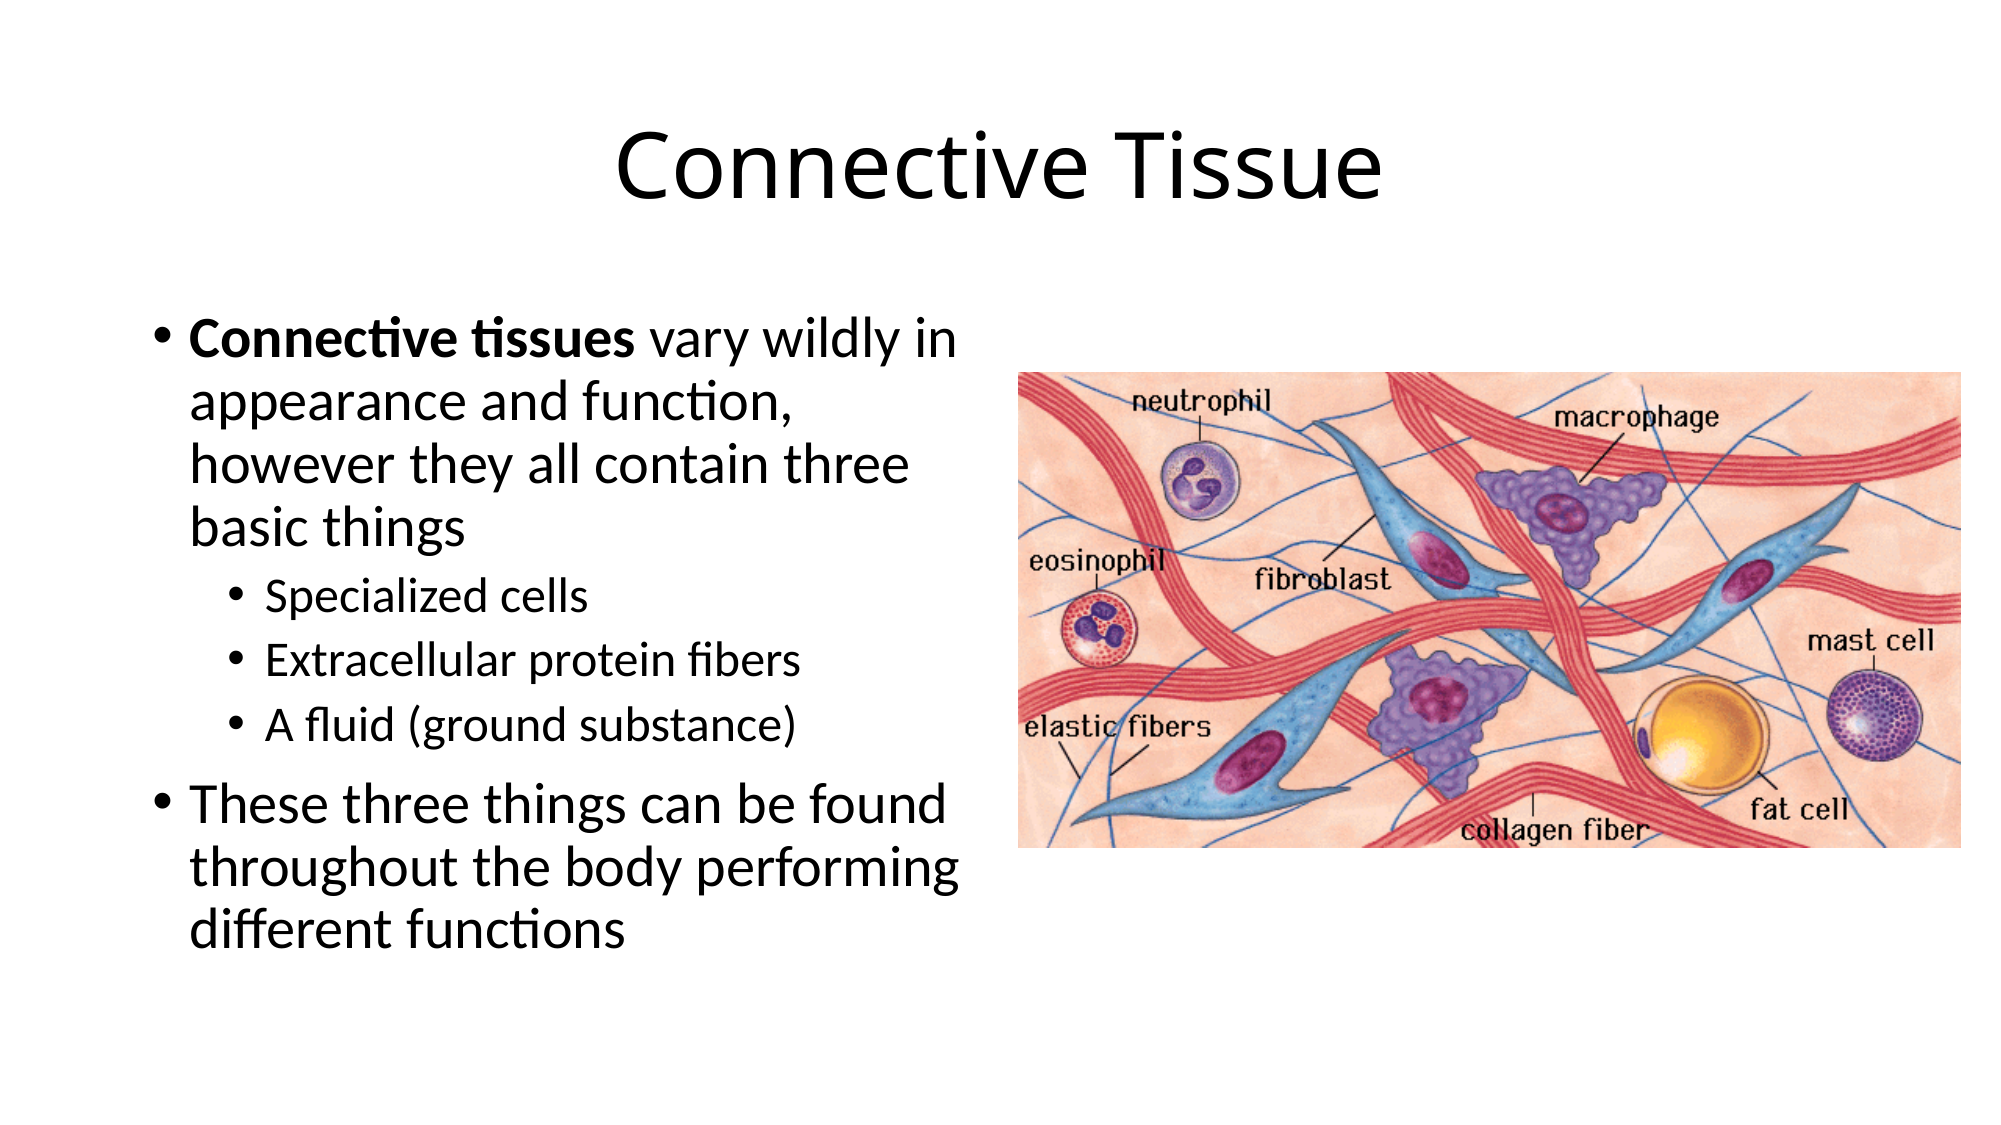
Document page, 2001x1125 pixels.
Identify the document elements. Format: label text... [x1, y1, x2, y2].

list Connective tissues vary wildly in appearance and function, however they all contain three basic things Specialized cells Extracellular protein fibers A fluid (ground substance) These three things can be found throughout the body performing different functions [137, 299, 988, 1014]
picture [1018, 372, 1961, 848]
title Connective Tissue [137, 59, 1863, 278]
